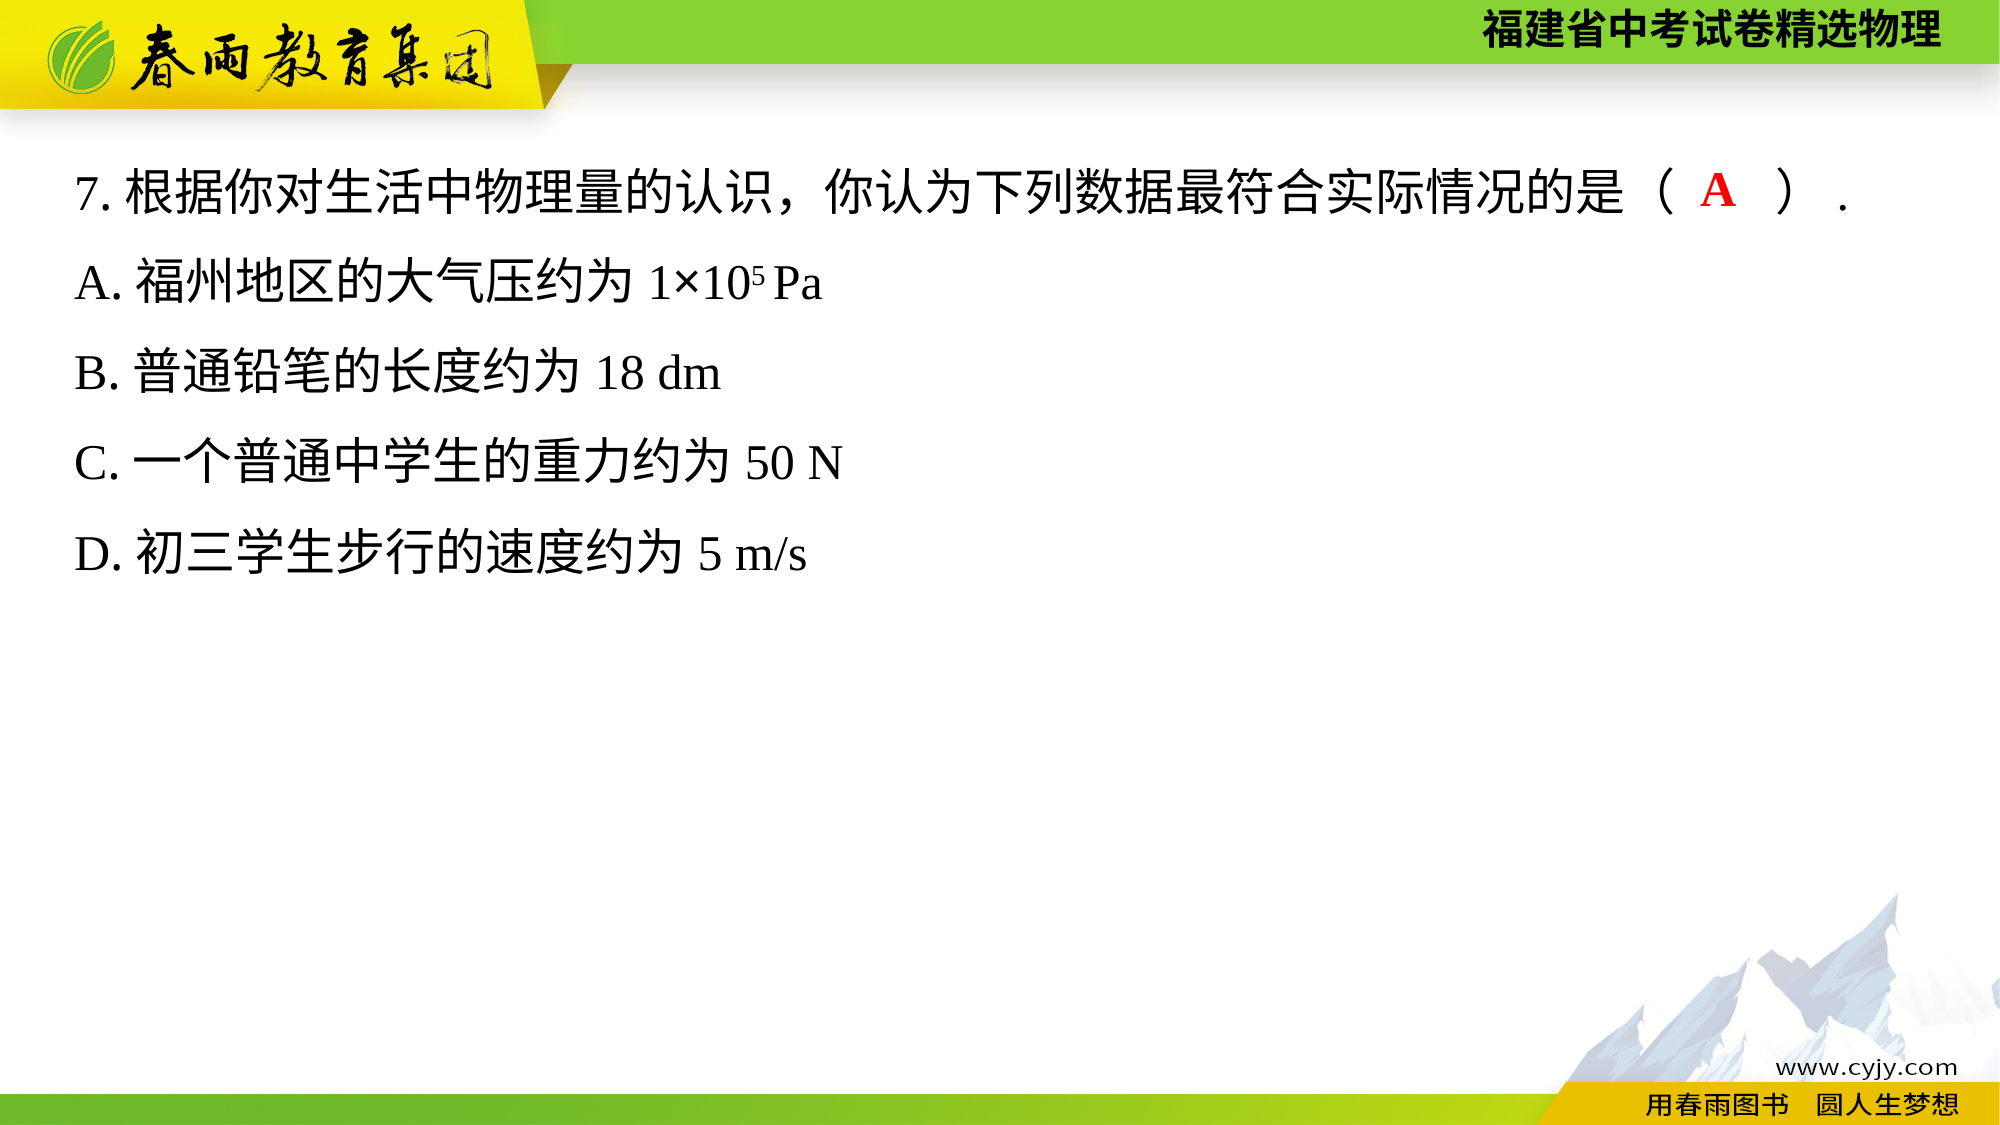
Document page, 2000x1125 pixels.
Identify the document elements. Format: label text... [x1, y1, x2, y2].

picture [0, 0, 2000, 1125]
list 7.根据你对生活中物理量的认识，你认为下列数据最符合实际情况的是（ ）. A.福州地区的大气压约为1×105 Pa B.普通铅笔的长度约为18 dm C.一个普通中学生的重力约为50 N D.初三学生步行的速度约为5 m/s [59, 122, 1944, 592]
text_box A [1685, 148, 1752, 224]
